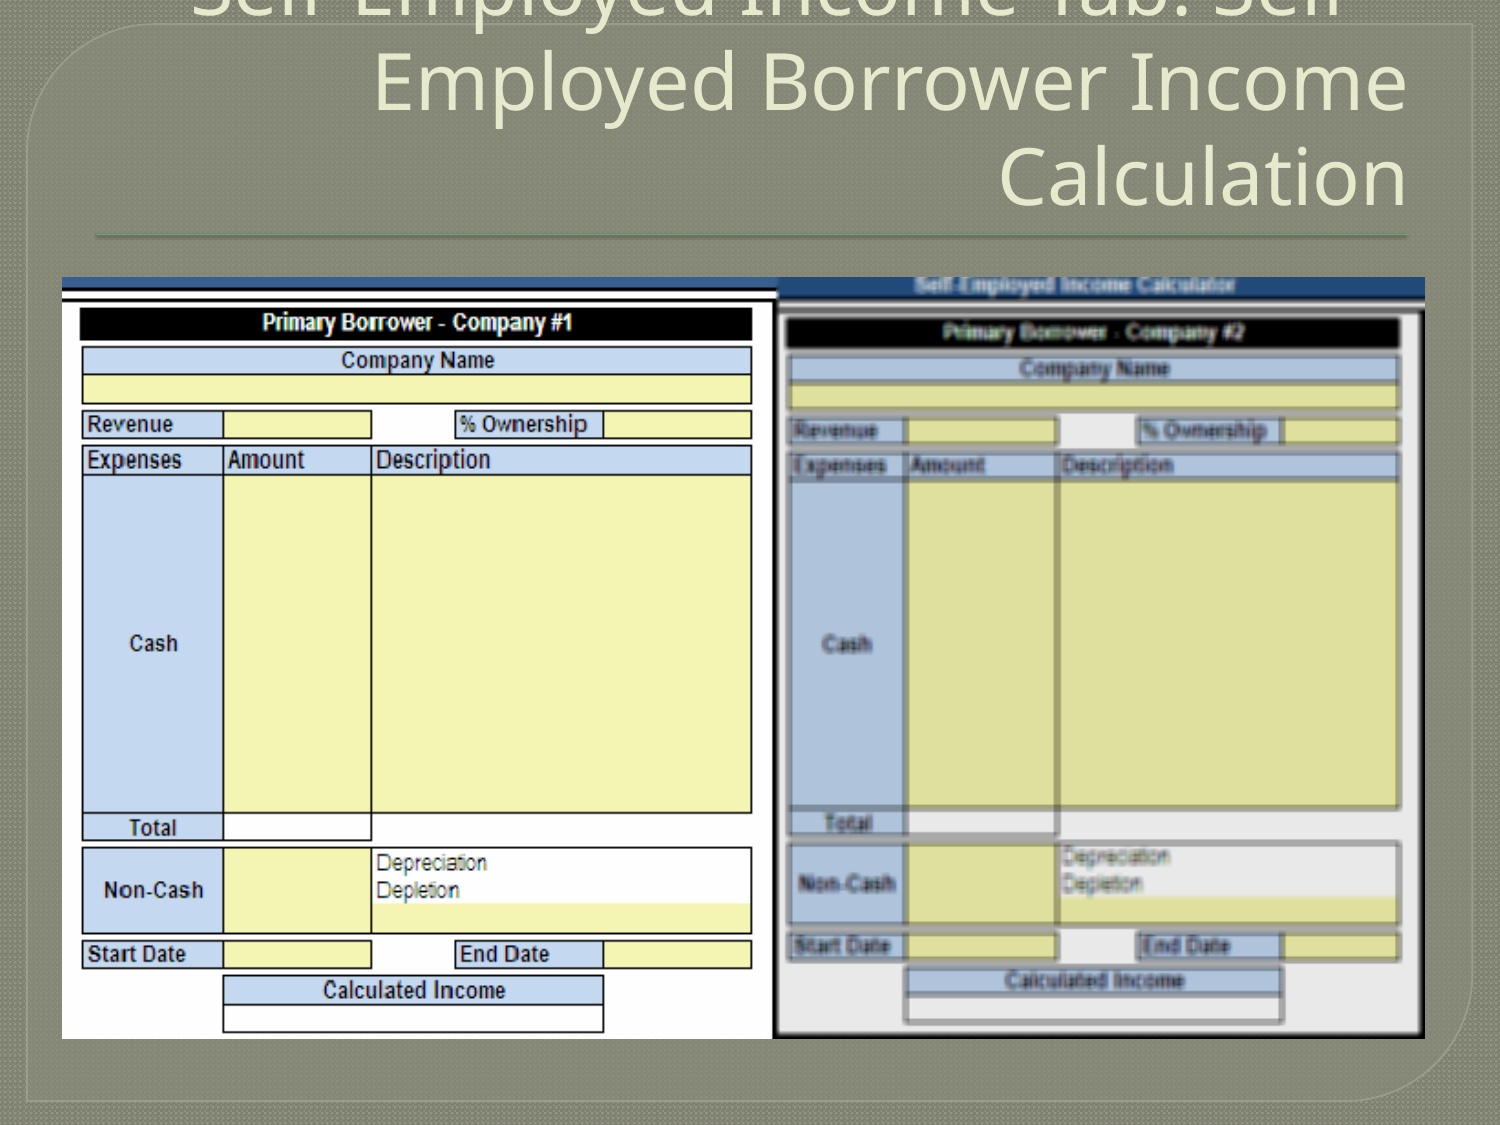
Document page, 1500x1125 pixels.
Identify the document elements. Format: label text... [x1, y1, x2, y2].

title Self-Employed Income Tab: Self – Employed Borrower Income Calculation [75, 41, 1425, 230]
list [62, 277, 1426, 1040]
